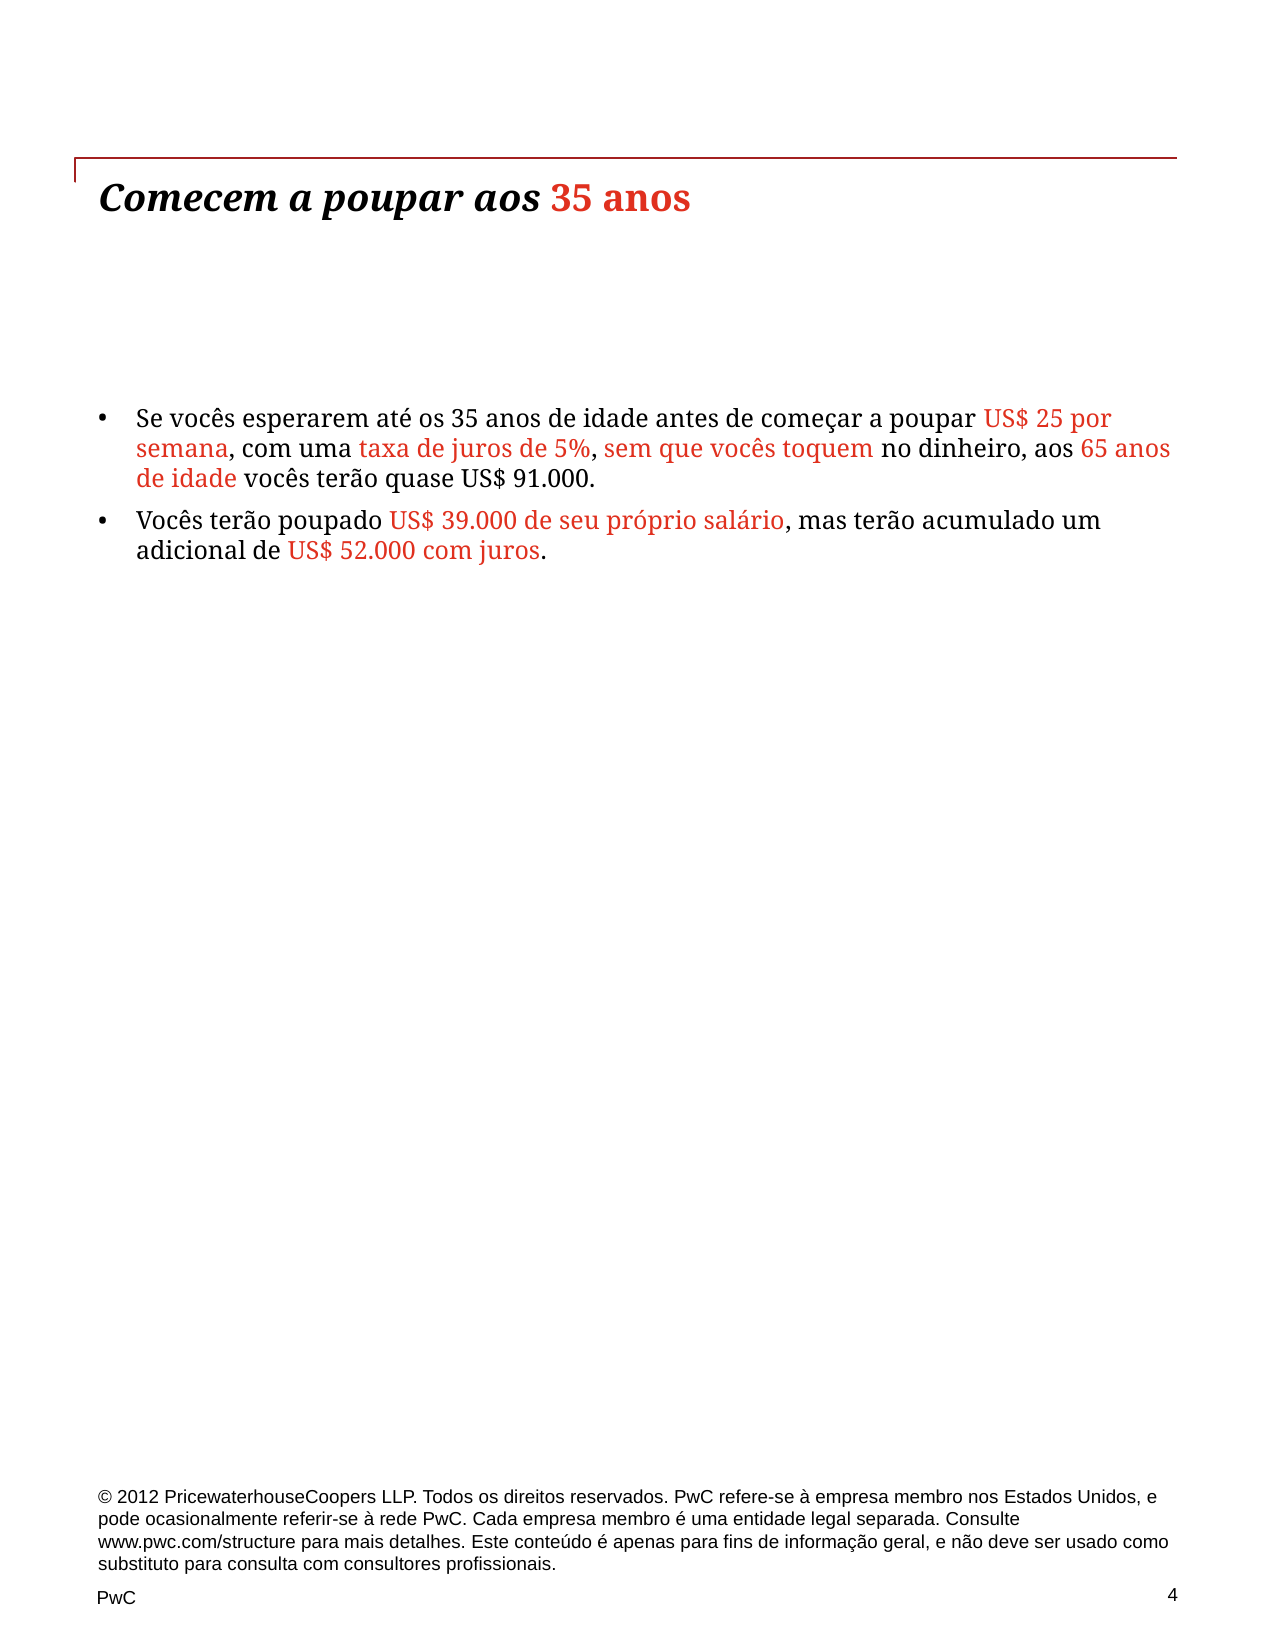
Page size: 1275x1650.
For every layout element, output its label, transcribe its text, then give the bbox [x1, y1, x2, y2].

slide_number 4 [903, 1583, 1179, 1609]
text_box © 2012 PricewaterhouseCoopers LLP. Todos os direitos reservados. PwC refere-se à empresa membro nos Estados Unidos, e pode ocasionalmente referir-se à rede PwC. Cada empresa membro é uma entidade legal separada. Consulte www.pwc.com/structure para mais detalhes. Este conteúdo é apenas para fins de informação geral, e não deve ser usado como substituto para consulta com consultores profissionais. [98, 1484, 1178, 1575]
list Se vocês esperarem até os 35 anos de idade antes de começar a poupar US$ 25 por semana, com uma taxa de juros de 5%, sem que vocês toquem no dinheiro, aos 65 anos de idade vocês terão quase US$ 91.000. Vocês terão poupado US$ 39.000 de seu próprio salário, mas terão acumulado um adicional de US$ 52.000 com juros. [98, 402, 1178, 1345]
title Comecem a poupar aos 35 anos [98, 173, 1178, 220]
